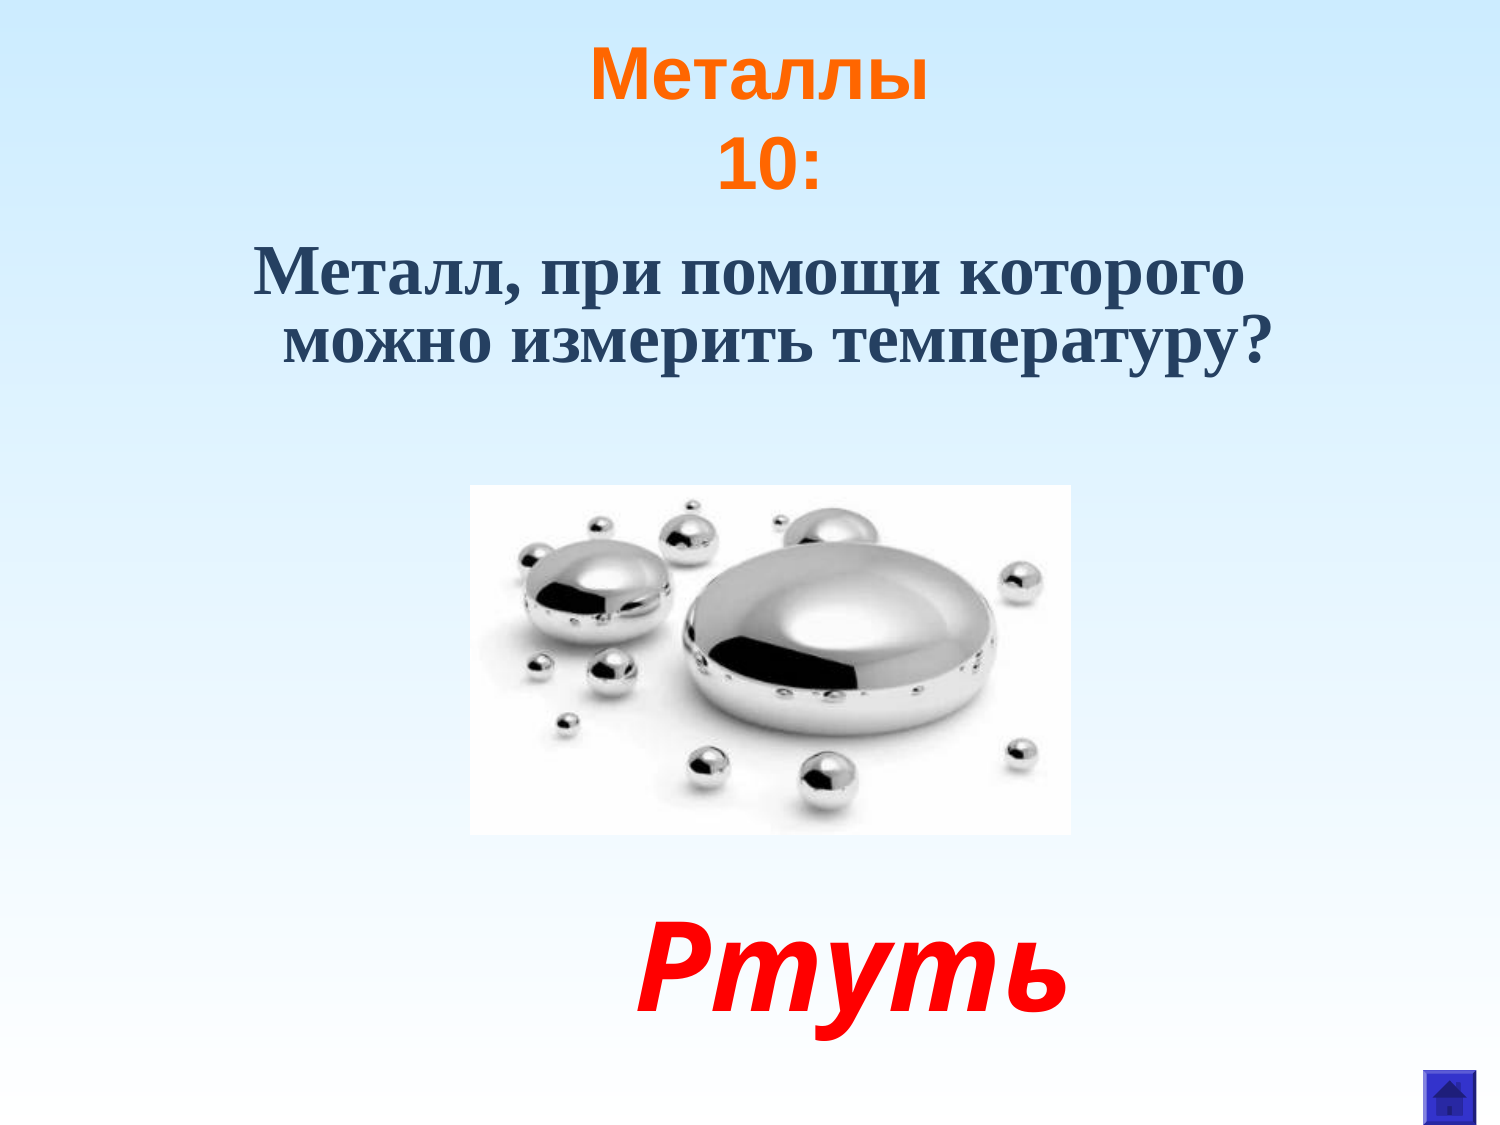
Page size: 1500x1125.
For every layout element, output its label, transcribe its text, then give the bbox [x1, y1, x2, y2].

text_box Ртуть [324, 878, 1187, 1044]
picture [470, 485, 1071, 835]
text_box [1423, 1070, 1477, 1125]
title Металлы 10: [95, 66, 1446, 254]
list Металл, при помощи которого можно измерить температуру? [194, 231, 1306, 445]
